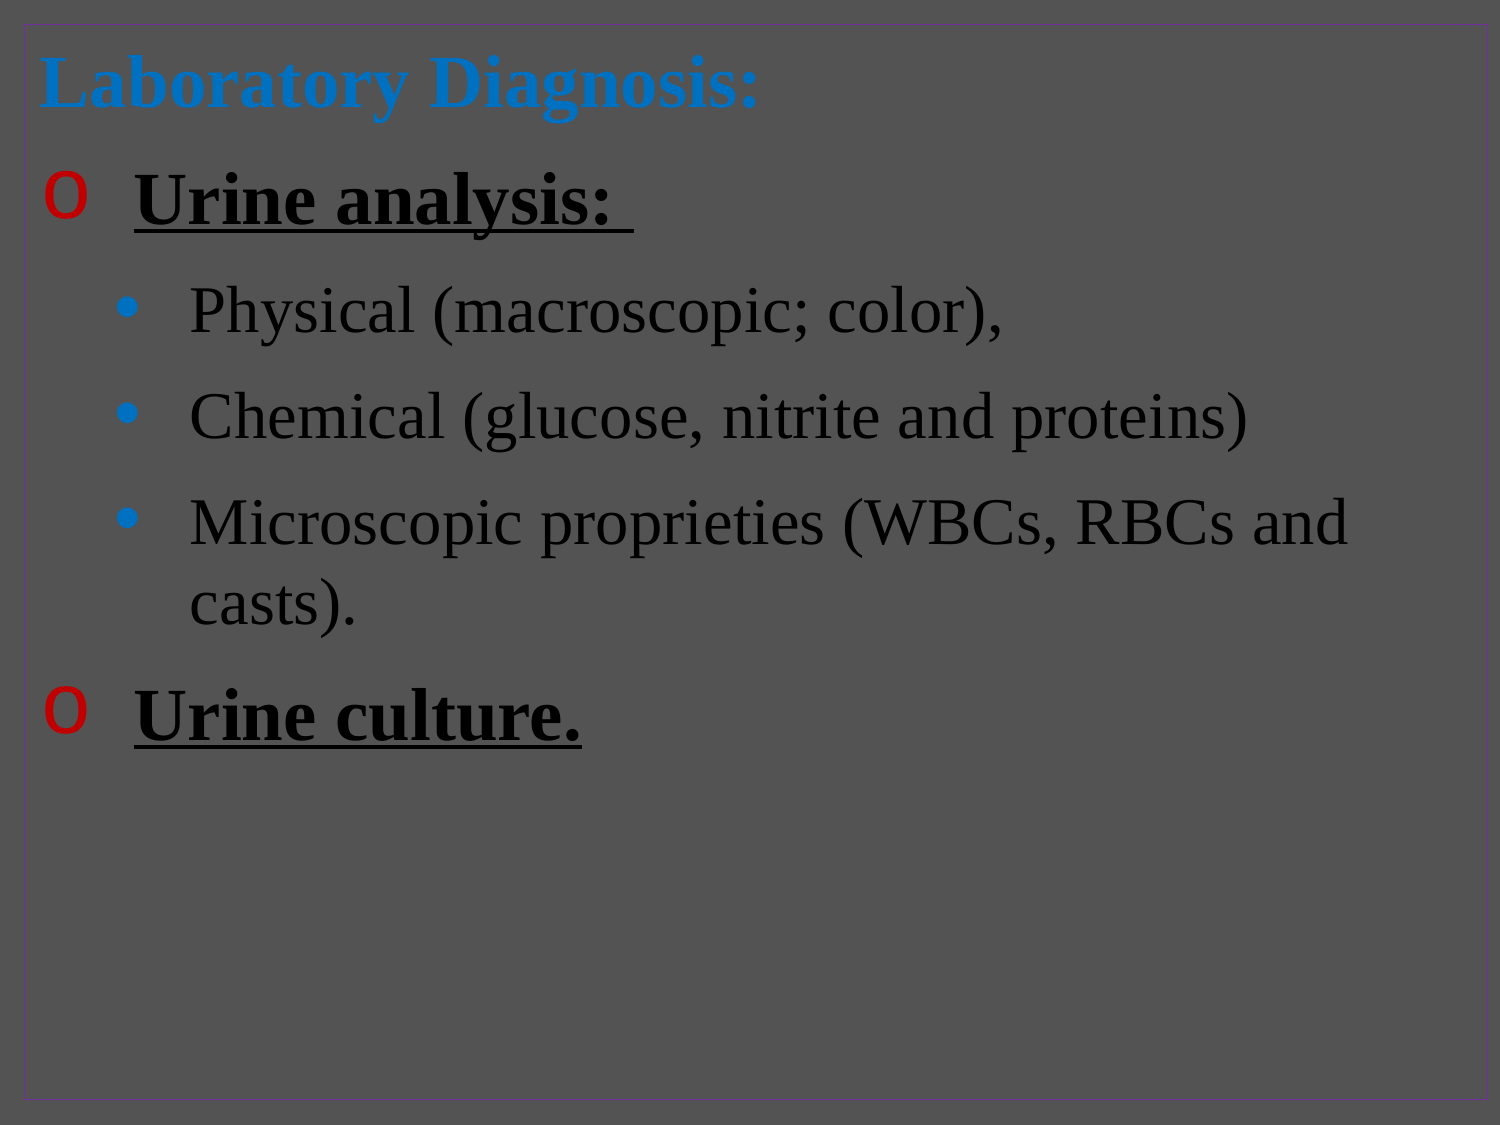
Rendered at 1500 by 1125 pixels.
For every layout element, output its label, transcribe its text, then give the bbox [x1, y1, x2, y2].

subtitle Laboratory Diagnosis: Urine analysis: Physical (macroscopic; color), Chemical (glucose, nitrite and proteins) Microscopic proprieties (WBCs, RBCs and casts). Urine culture. [24, 24, 1488, 1100]
